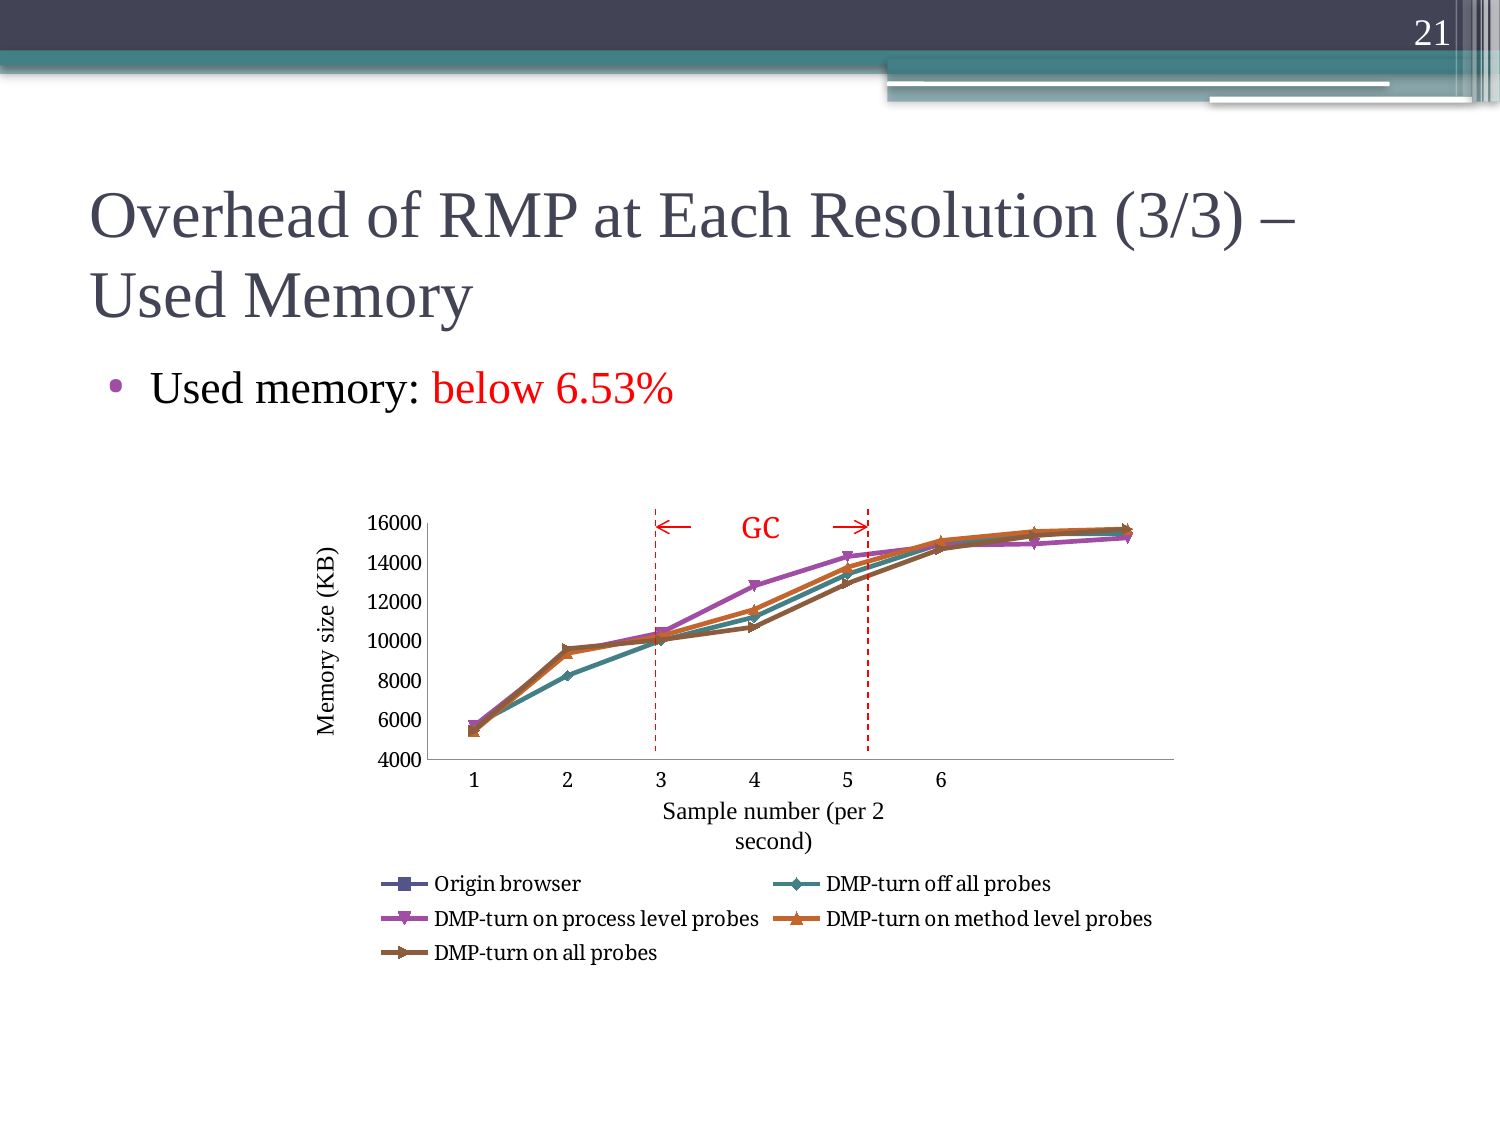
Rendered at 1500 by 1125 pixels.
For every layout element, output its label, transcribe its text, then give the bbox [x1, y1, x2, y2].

title Overhead of RMP at Each Resolution (3/3) – Used Memory [75, 163, 1425, 338]
chart [336, 499, 1198, 973]
slide_number 21 [1341, 0, 1466, 61]
list Used memory: below 6.53% [75, 349, 1425, 1060]
